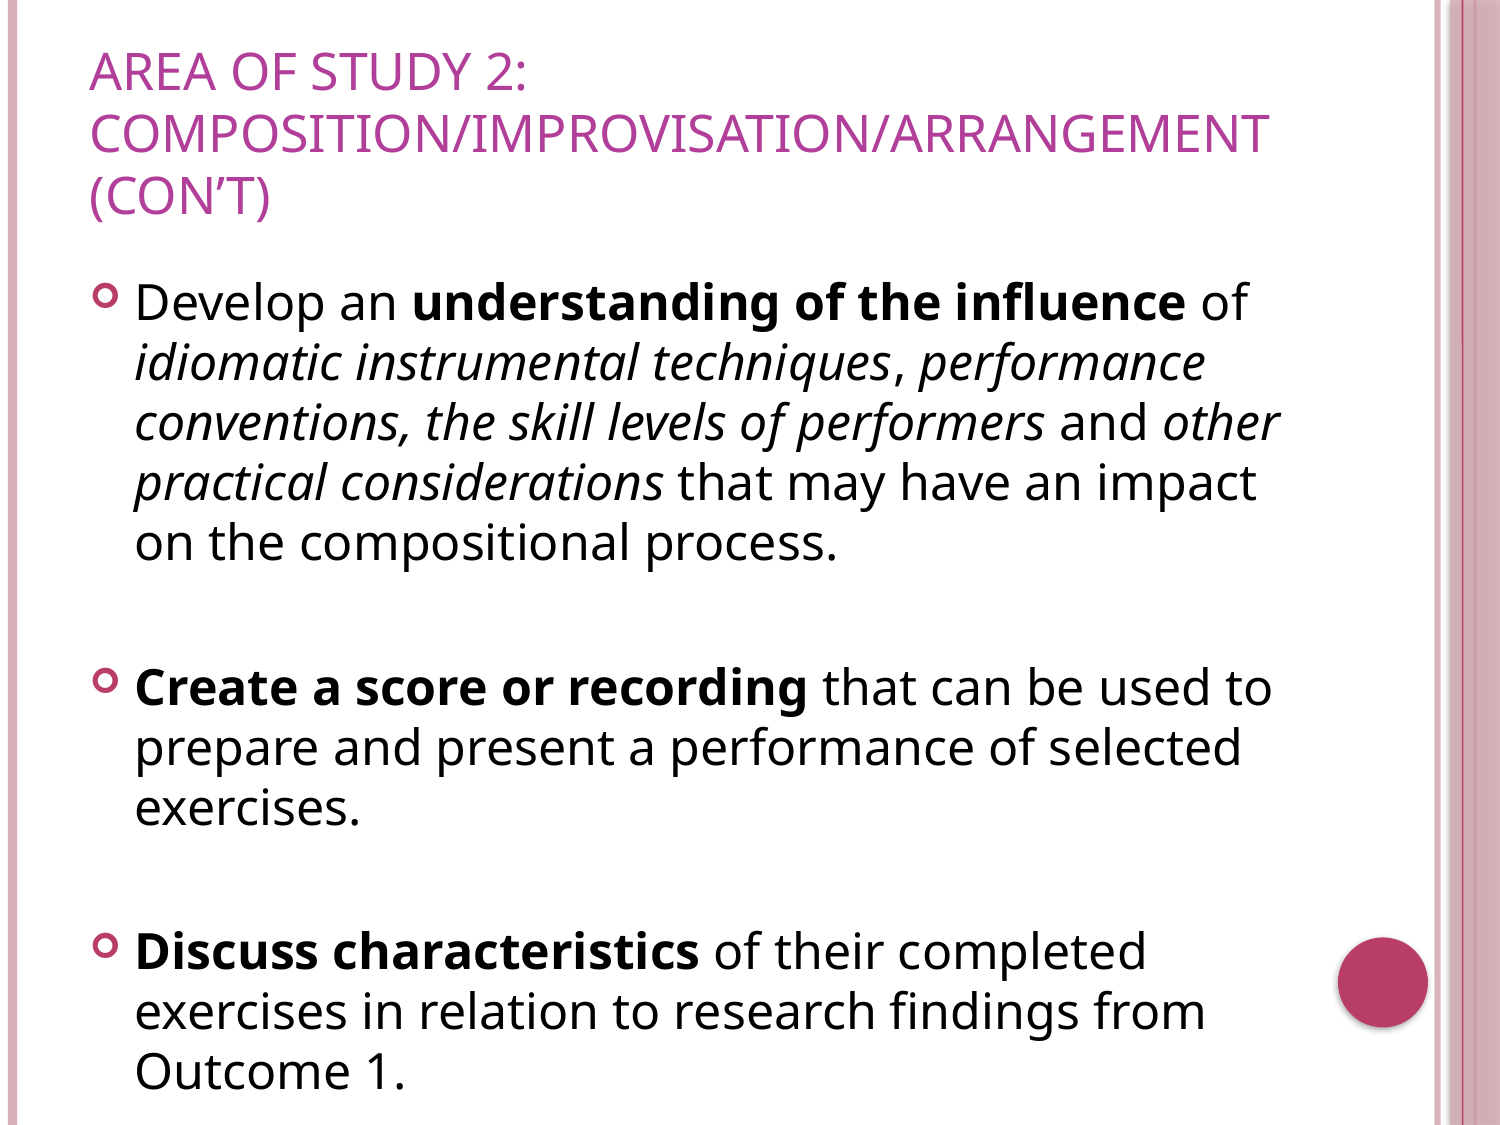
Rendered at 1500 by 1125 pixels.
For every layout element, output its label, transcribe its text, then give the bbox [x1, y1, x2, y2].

list Develop an understanding of the influence of idiomatic instrumental techniques, performance conventions, the skill levels of performers and other practical considerations that may have an impact on the compositional process. Create a score or recording that can be used to prepare and present a performance of selected exercises. Discuss characteristics of their completed exercises in relation to research findings from Outcome 1. [75, 262, 1300, 1062]
title Area of Study 2: Composition/Improvisation/Arrangement (con’t) [75, 30, 1300, 233]
